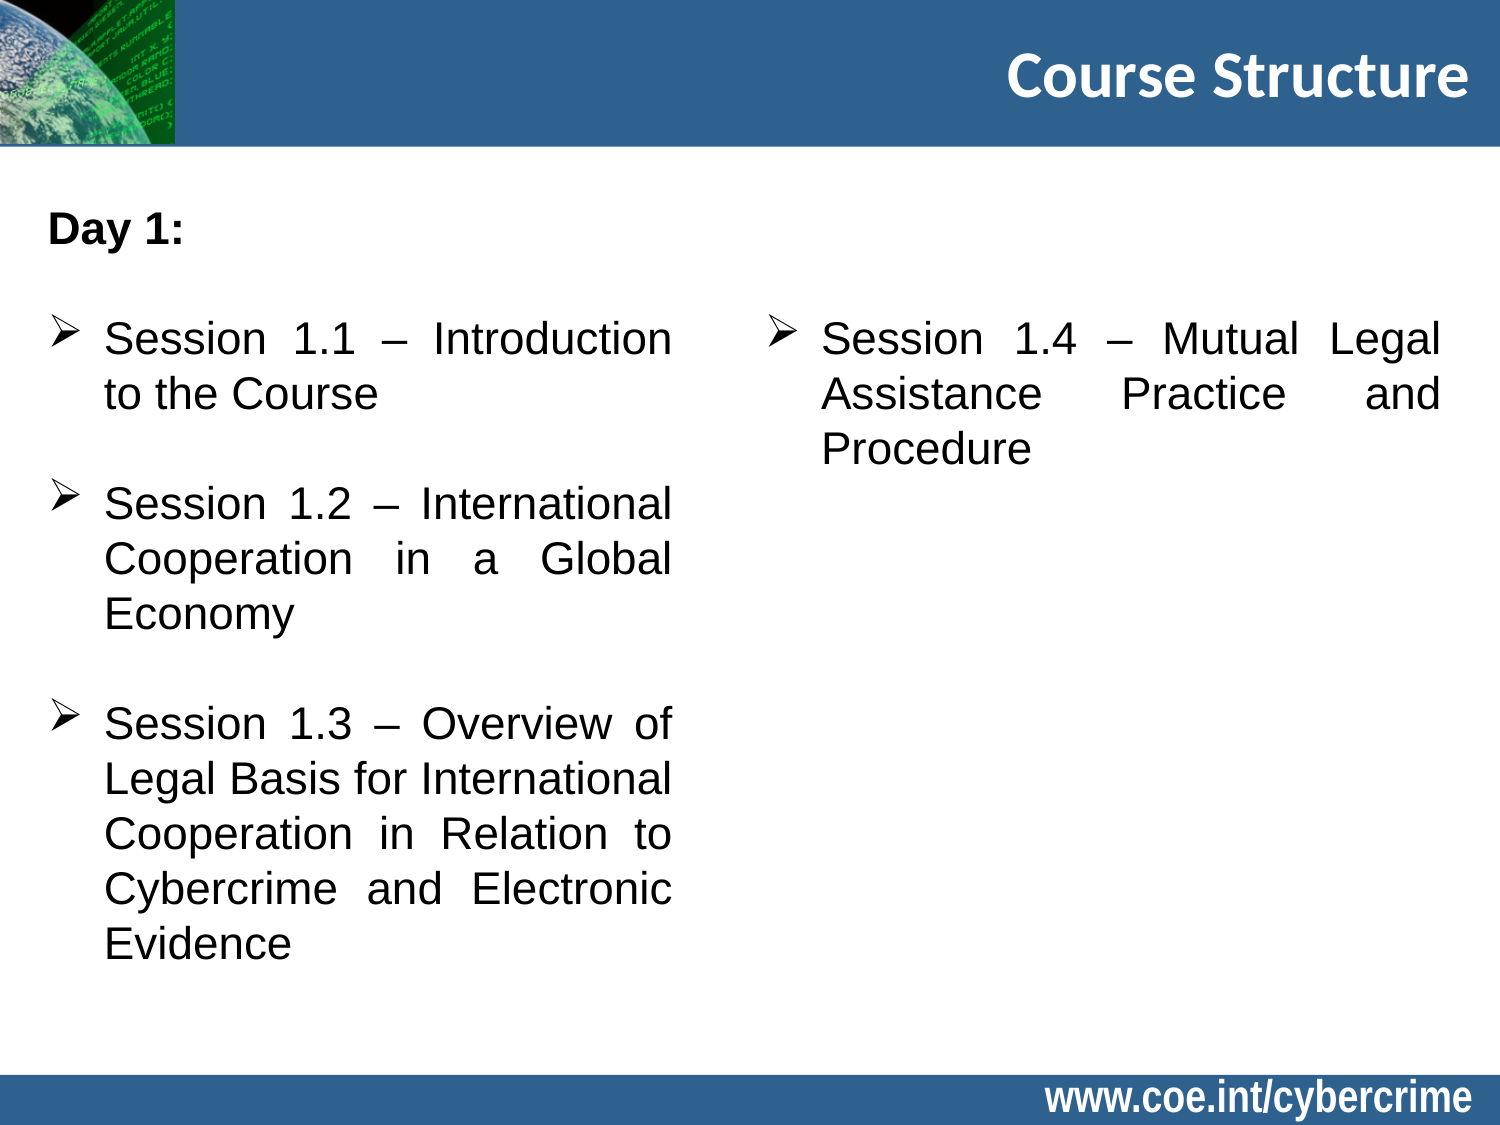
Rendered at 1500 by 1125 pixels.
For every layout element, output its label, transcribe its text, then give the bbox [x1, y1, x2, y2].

text_box [0, 1073, 1030, 1125]
text_box www.coe.int/cybercrime [1030, 1059, 1500, 1125]
text_box Session 1.4 – Mutual Legal Assistance Practice and Procedure [749, 191, 1457, 482]
picture [0, 0, 175, 144]
text_box Course Structure [177, 0, 1500, 149]
text_box Day 1: Session 1.1 – Introduction to the Course Session 1.2 – International Cooperation in a Global Economy Session 1.3 – Overview of Legal Basis for International Cooperation in Relation to Cybercrime and Electronic Evidence [32, 191, 688, 976]
